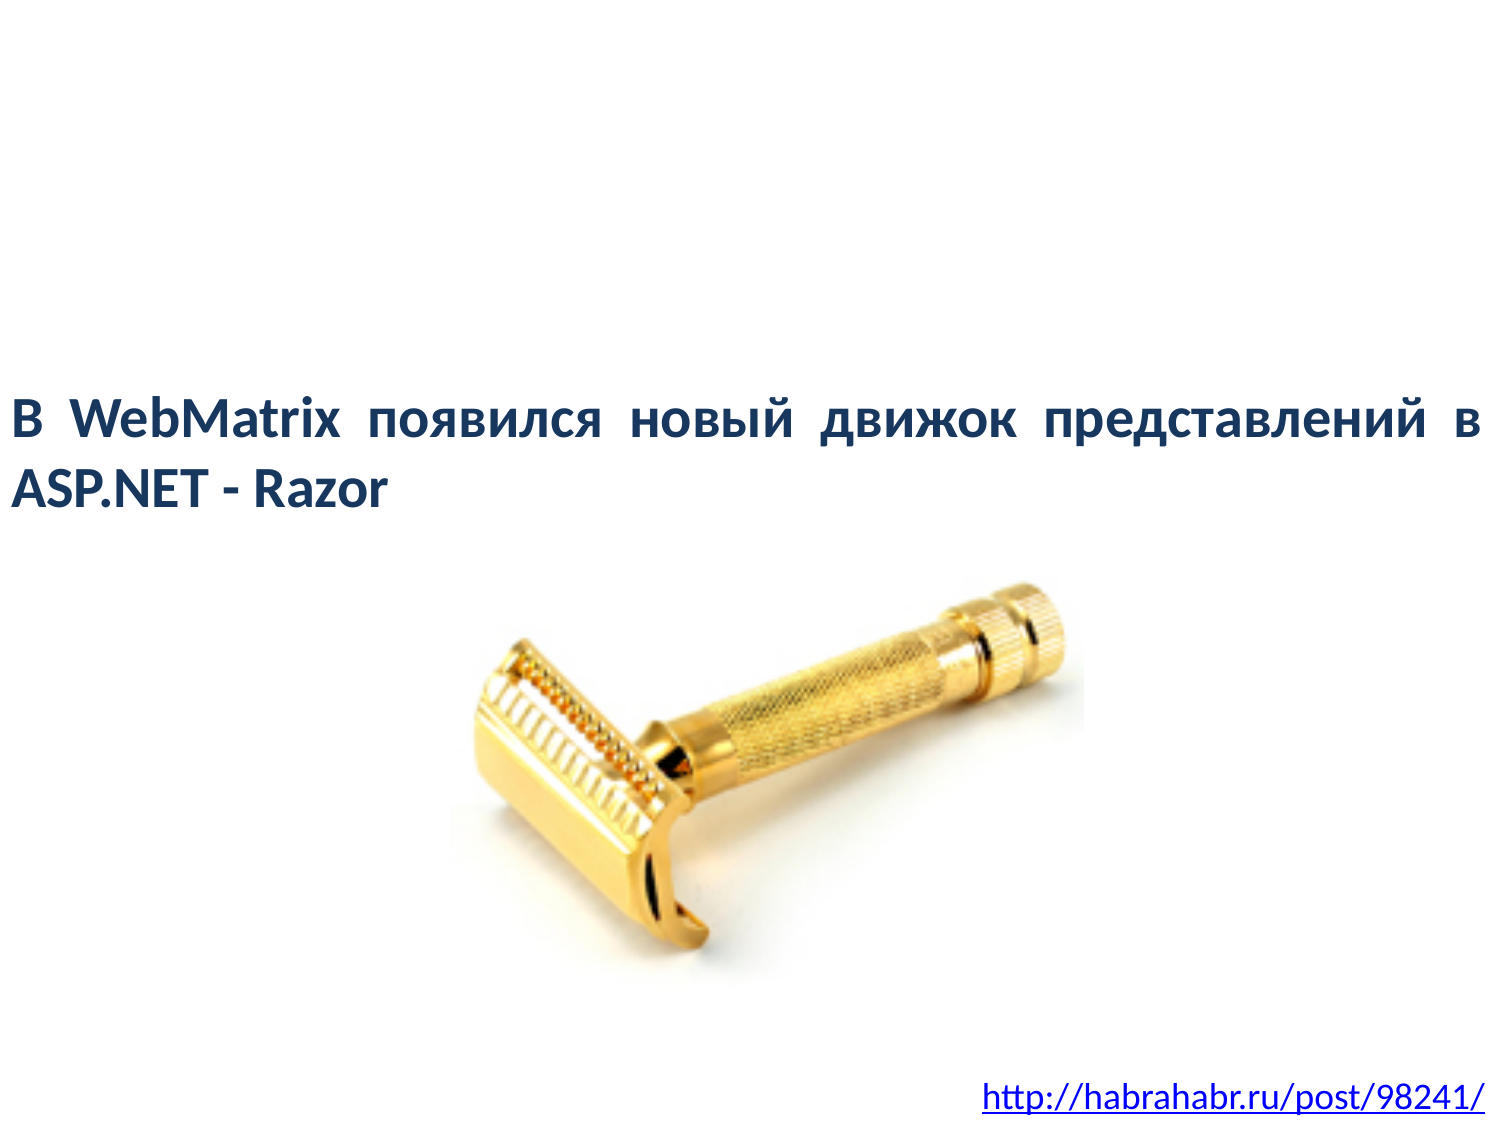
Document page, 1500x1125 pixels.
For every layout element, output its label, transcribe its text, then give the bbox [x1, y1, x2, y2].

text_box http://habrahabr.ru/post/98241/ [0, 1064, 1500, 1125]
text_box В WebMatrix появился новый движок представлений в ASP.NET - Razor [0, 371, 1498, 527]
picture [449, 449, 1084, 1040]
